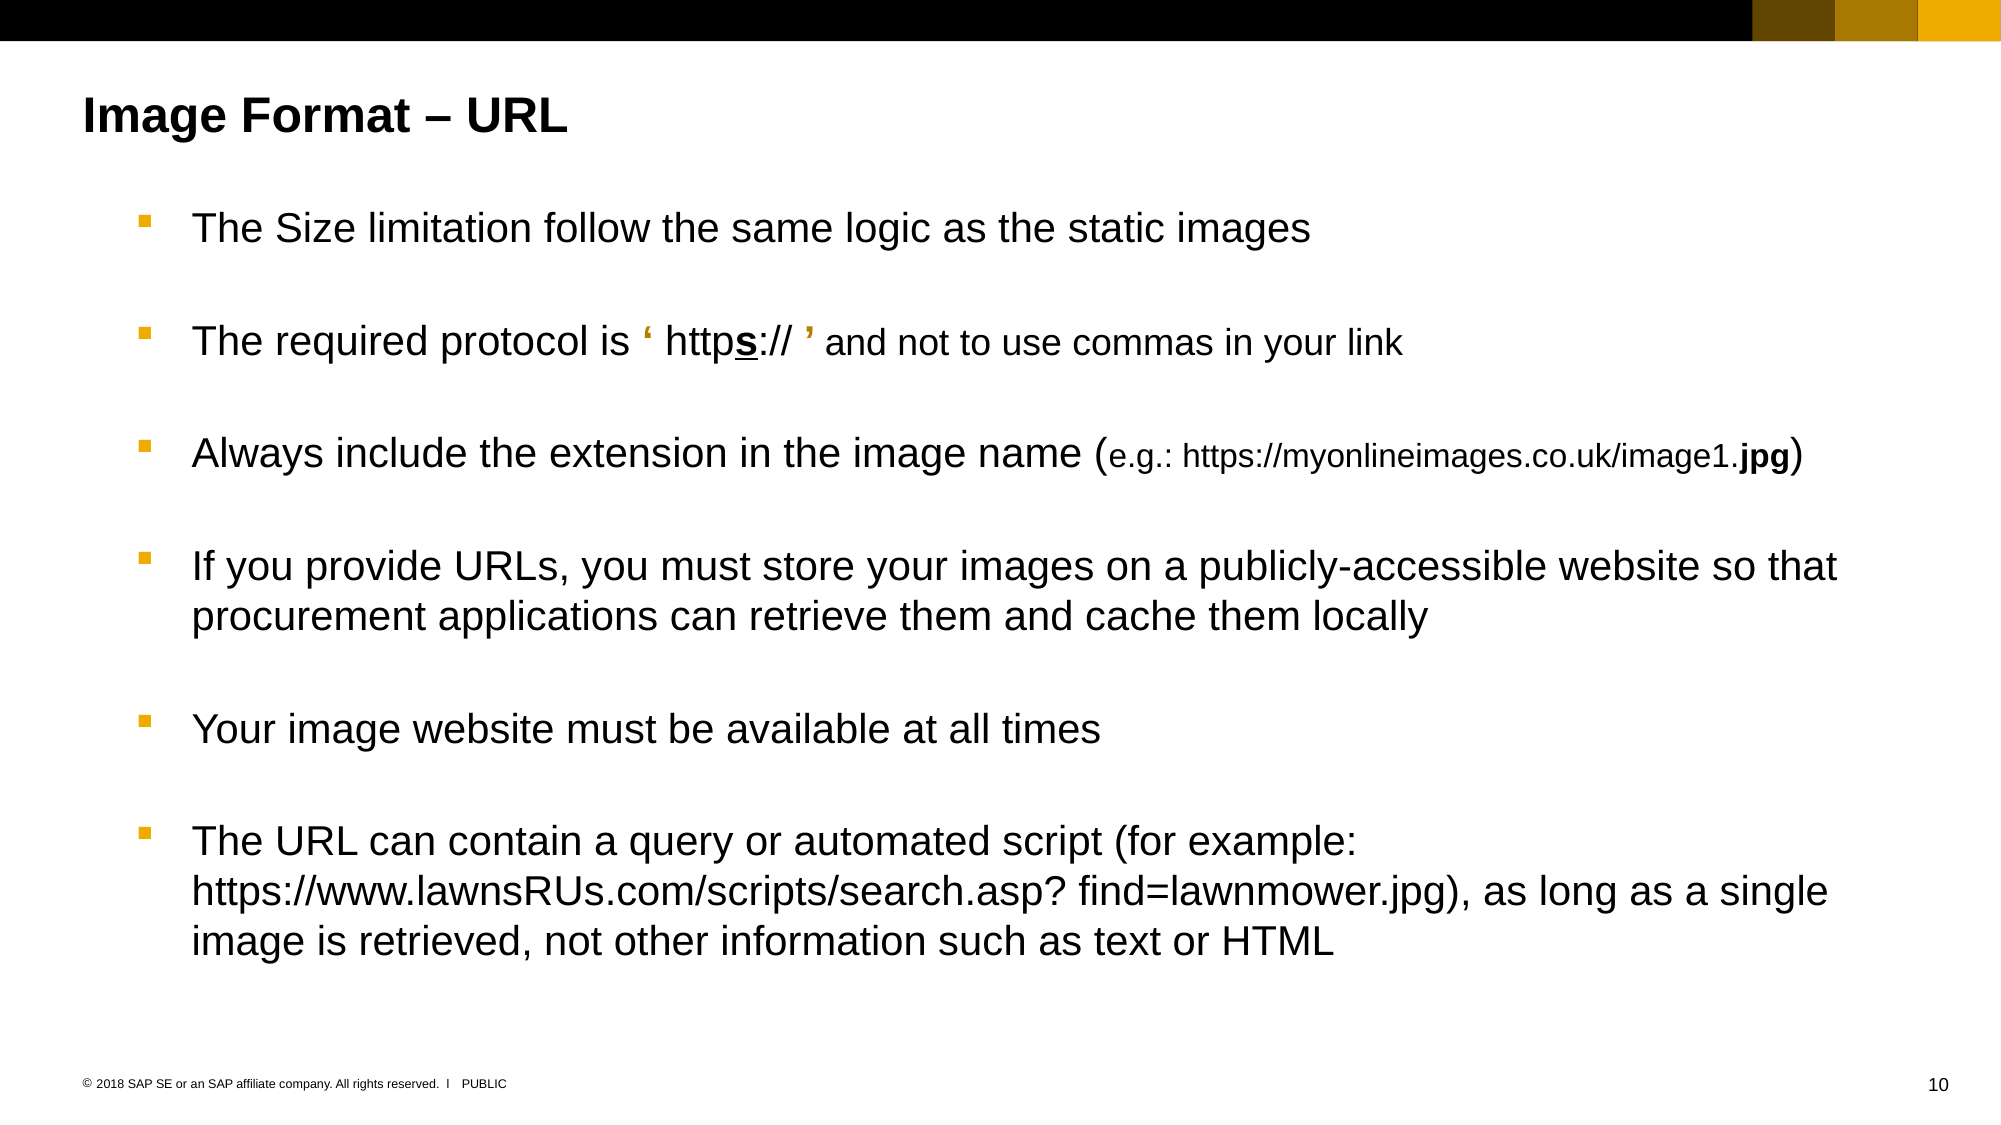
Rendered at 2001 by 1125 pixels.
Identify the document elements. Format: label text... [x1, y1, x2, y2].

text_box The Size limitation follow the same logic as the static images The required protocol is ‘ https:// ’ and not to use commas in your link Always include the extension in the image name (e.g.: https://myonlineimages.co.uk/image1.jpg) If you provide URLs, you must store your images on a publicly-accessible website so that procurement applications can retrieve them and cache them locally Your image website must be available at all times The URL can contain a query or automated script (for example: https://www.lawnsRUs.com/scripts/search.asp? find=lawnmower.jpg), as long as a single image is retrieved, not other information such as text or HTML [135, 201, 1874, 1014]
title Image Format – URL [82, 82, 1918, 144]
